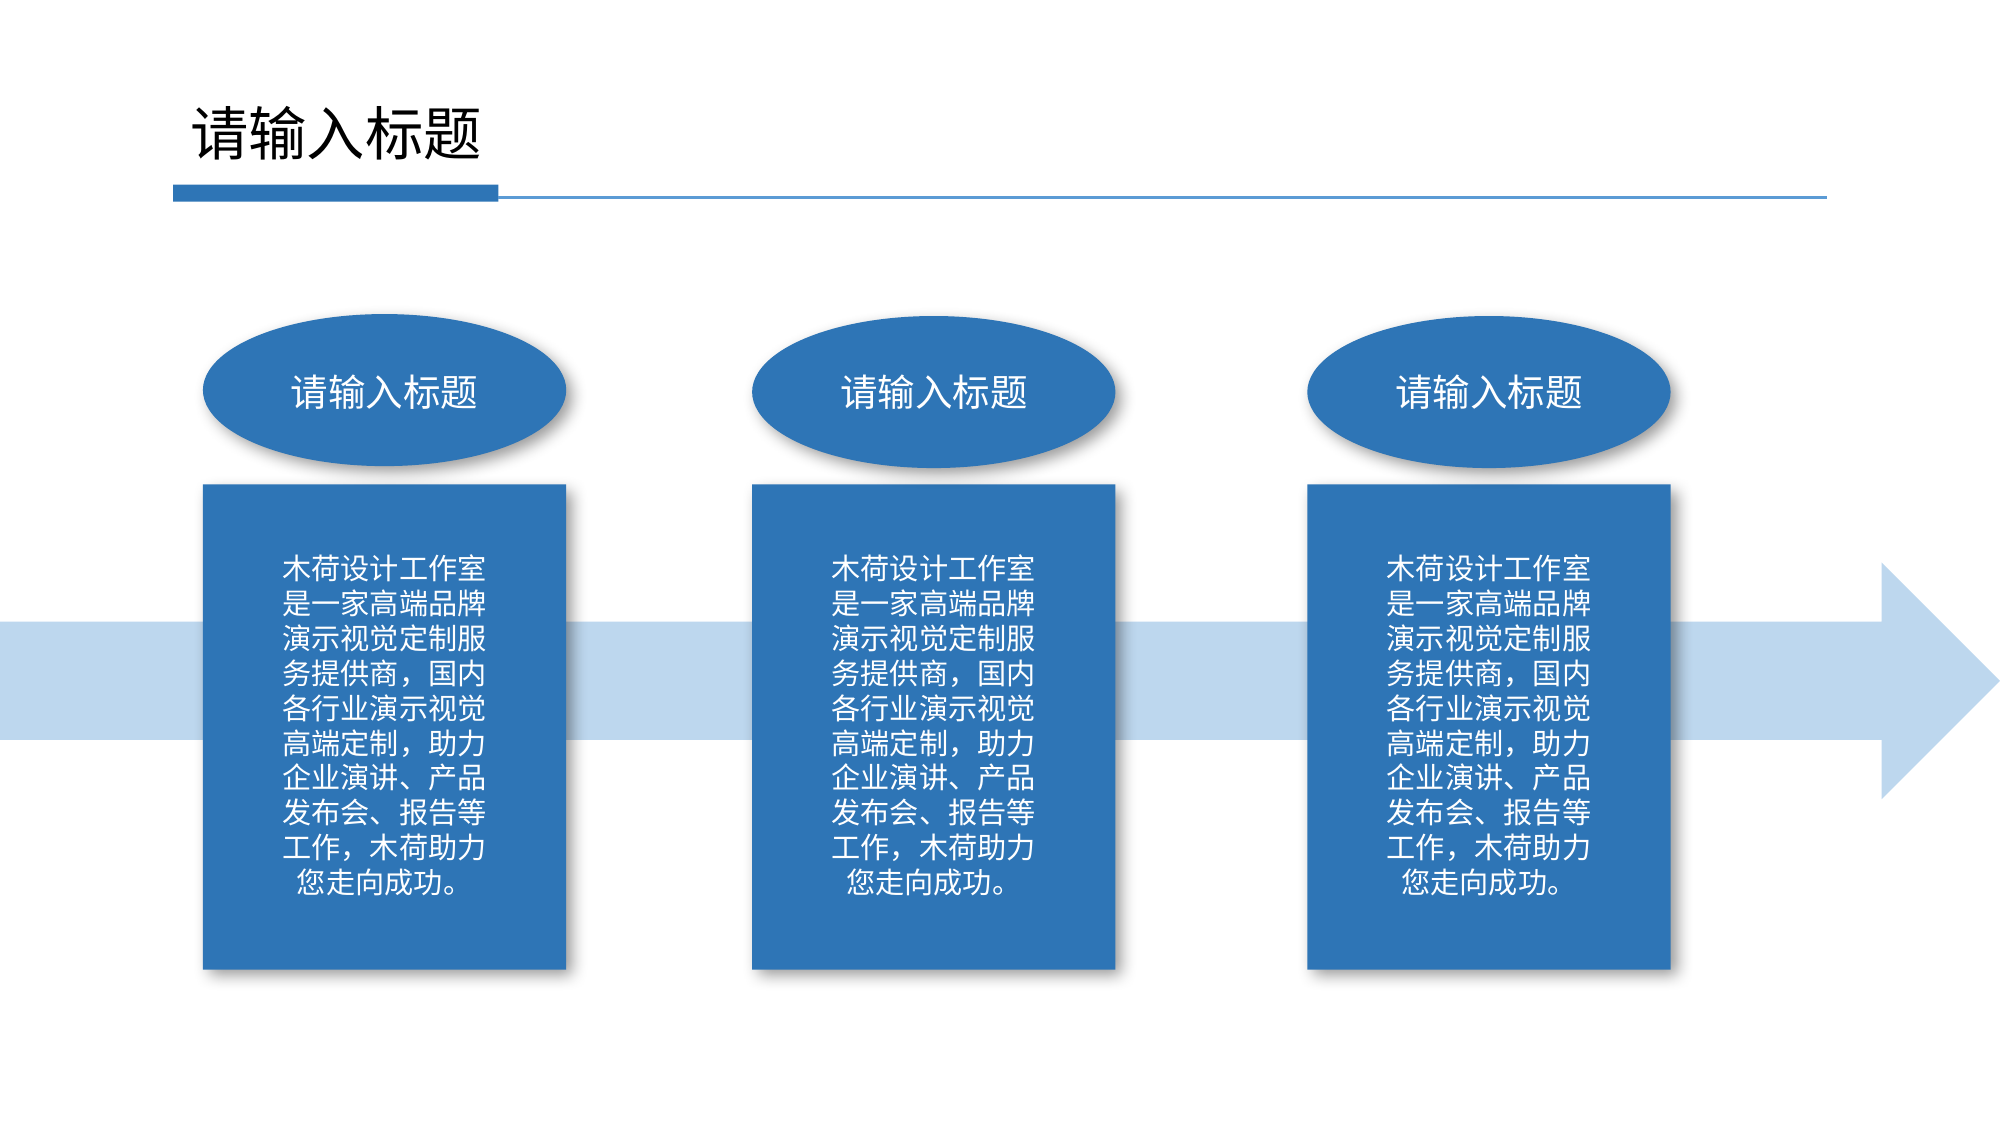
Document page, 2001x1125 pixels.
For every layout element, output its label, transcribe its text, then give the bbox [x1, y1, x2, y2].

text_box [173, 184, 1827, 202]
text_box 请输入标题 [175, 90, 497, 175]
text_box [752, 315, 1116, 970]
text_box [202, 314, 567, 970]
text_box [0, 620, 198, 741]
text_box [583, 620, 747, 741]
text_box [1132, 620, 1302, 741]
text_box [1307, 315, 1671, 970]
text_box [1689, 559, 2000, 802]
